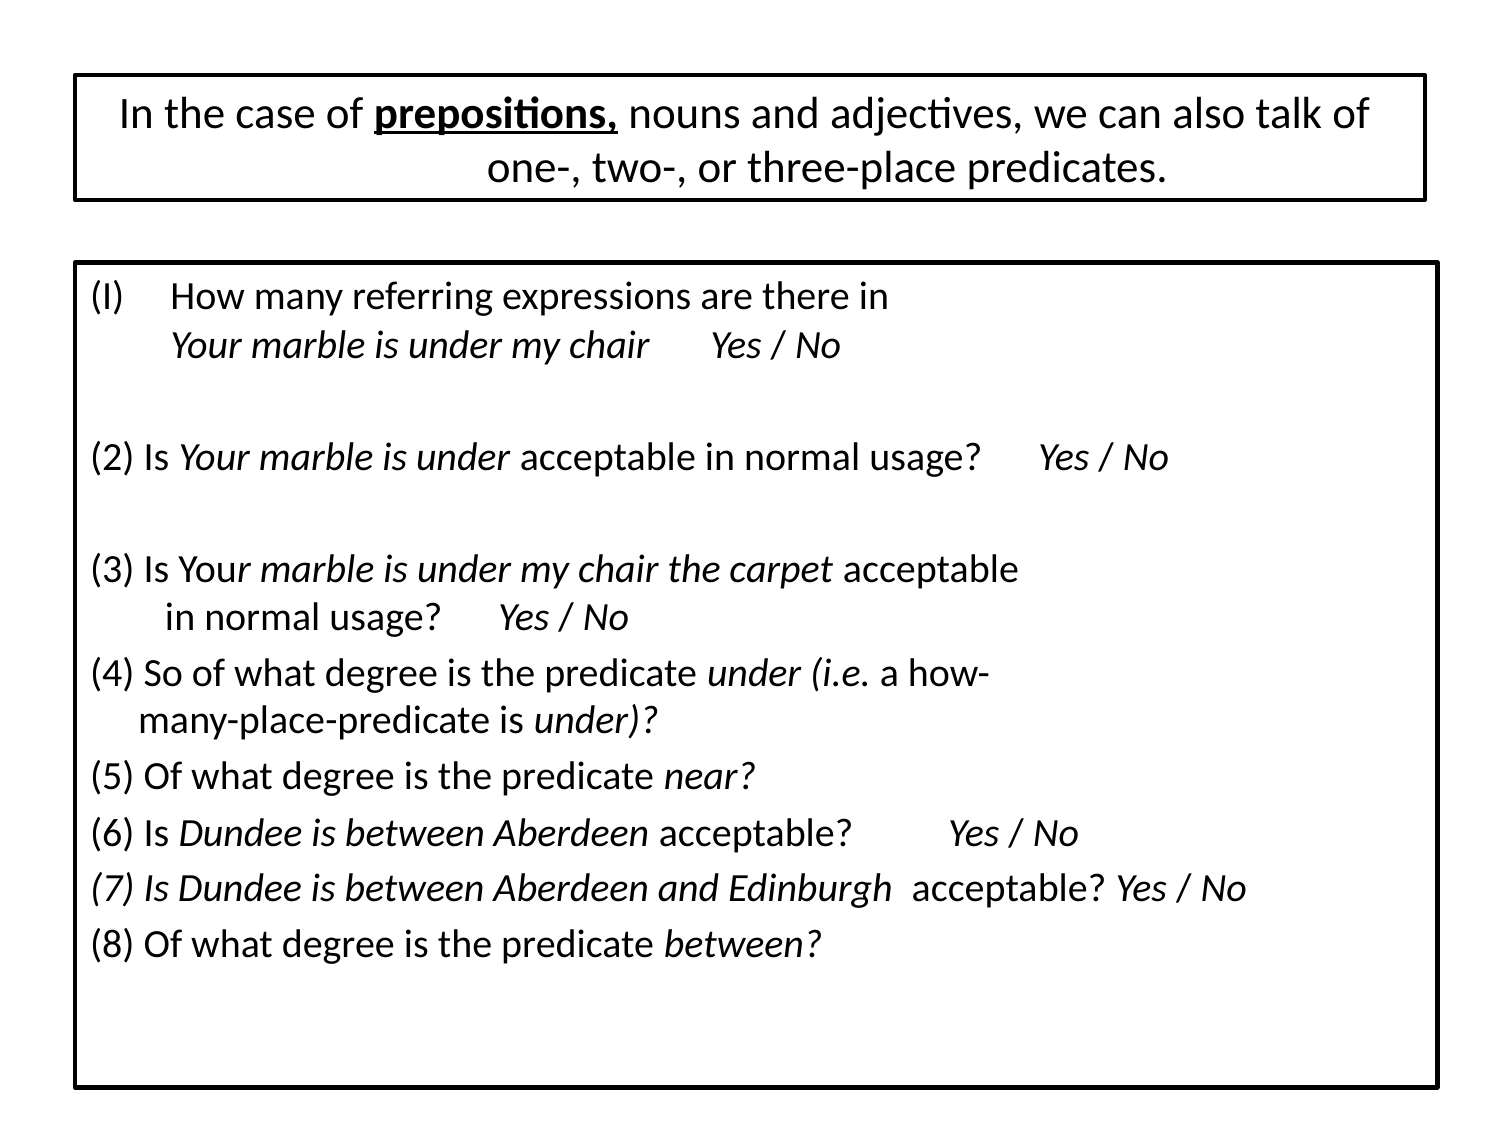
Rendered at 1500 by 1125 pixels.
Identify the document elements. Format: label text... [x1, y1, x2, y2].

title In the case of prepositions, nouns and adjectives, we can also talk of one-, two-, or three-place predicates. [73, 73, 1427, 202]
list How many referring expressions are there in Your marble is under my chair Yes / No (2) Is Your marble is under acceptable in normal usage? Yes / No (3) Is Your marble is under my chair the carpet acceptable in normal usage? Yes / No (4) So of what degree is the predicate under (i.e. a how- many-place-predicate is under)? (5) Of what degree is the predicate near? (6) Is Dundee is between Aberdeen acceptable? Yes / No (7) Is Dundee is between Aberdeen and Edinburgh acceptable? Yes / No (8) Of what degree is the predicate between? [73, 260, 1440, 1090]
